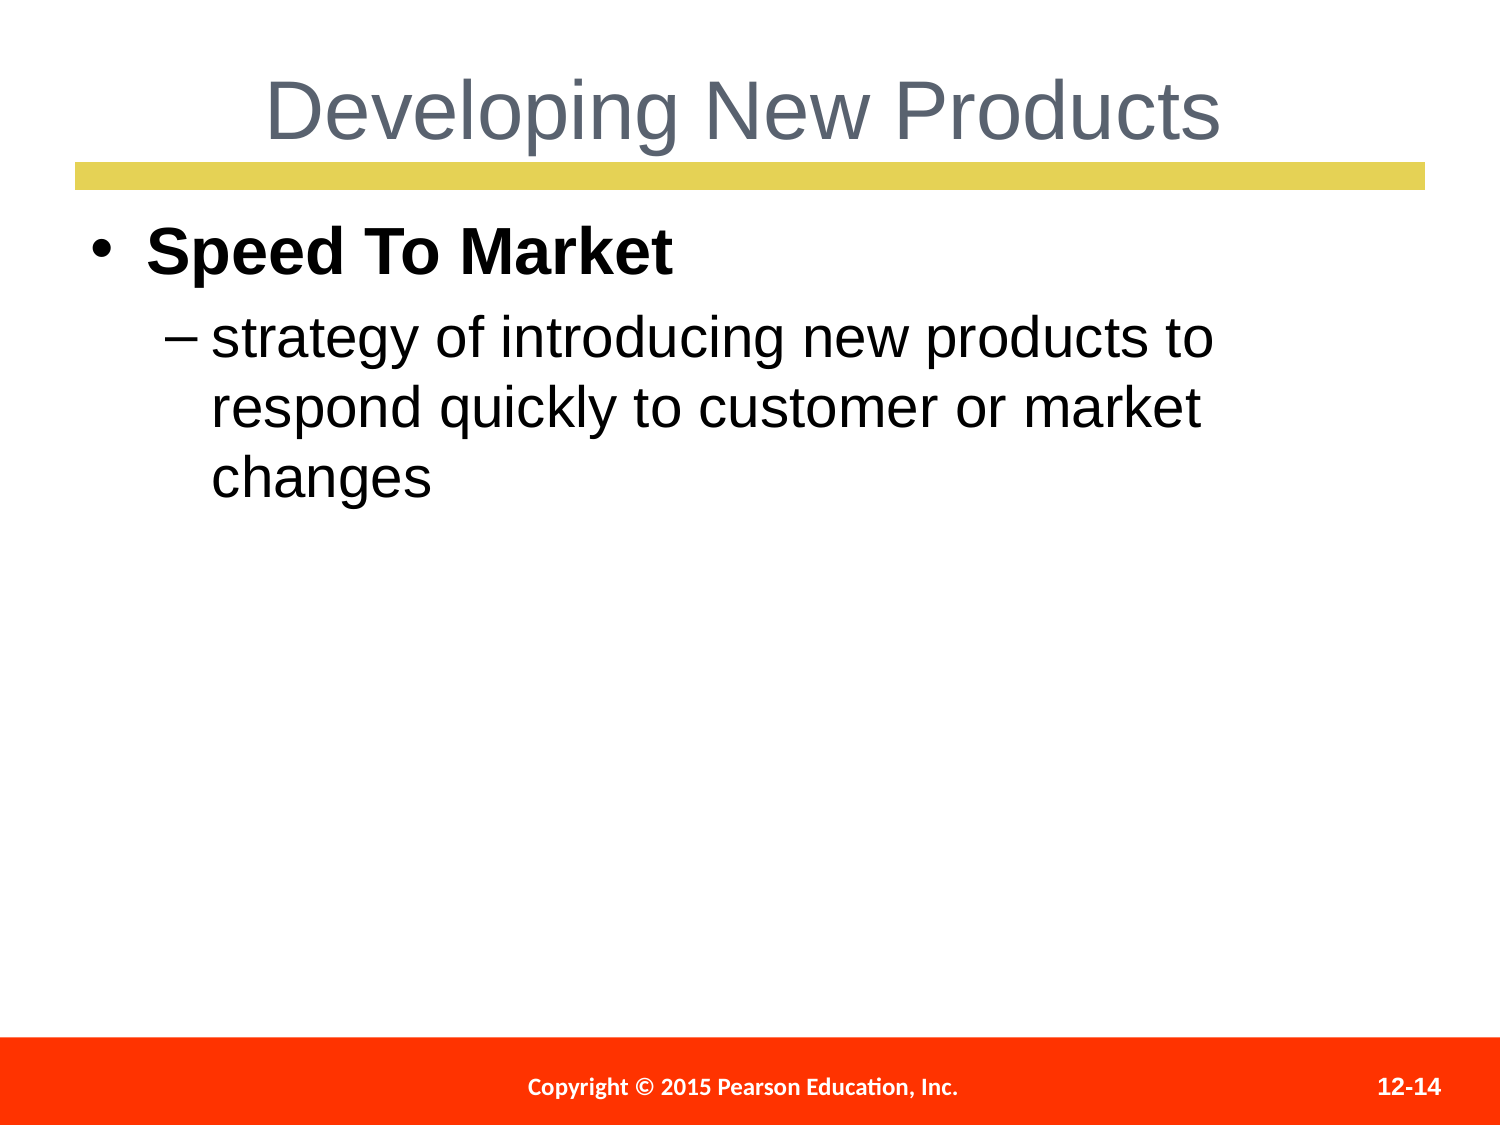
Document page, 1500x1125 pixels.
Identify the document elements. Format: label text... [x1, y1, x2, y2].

list Speed To Market strategy of introducing new products to respond quickly to customer or market changes [74, 199, 1426, 1006]
title Developing New Products [49, 12, 1438, 201]
